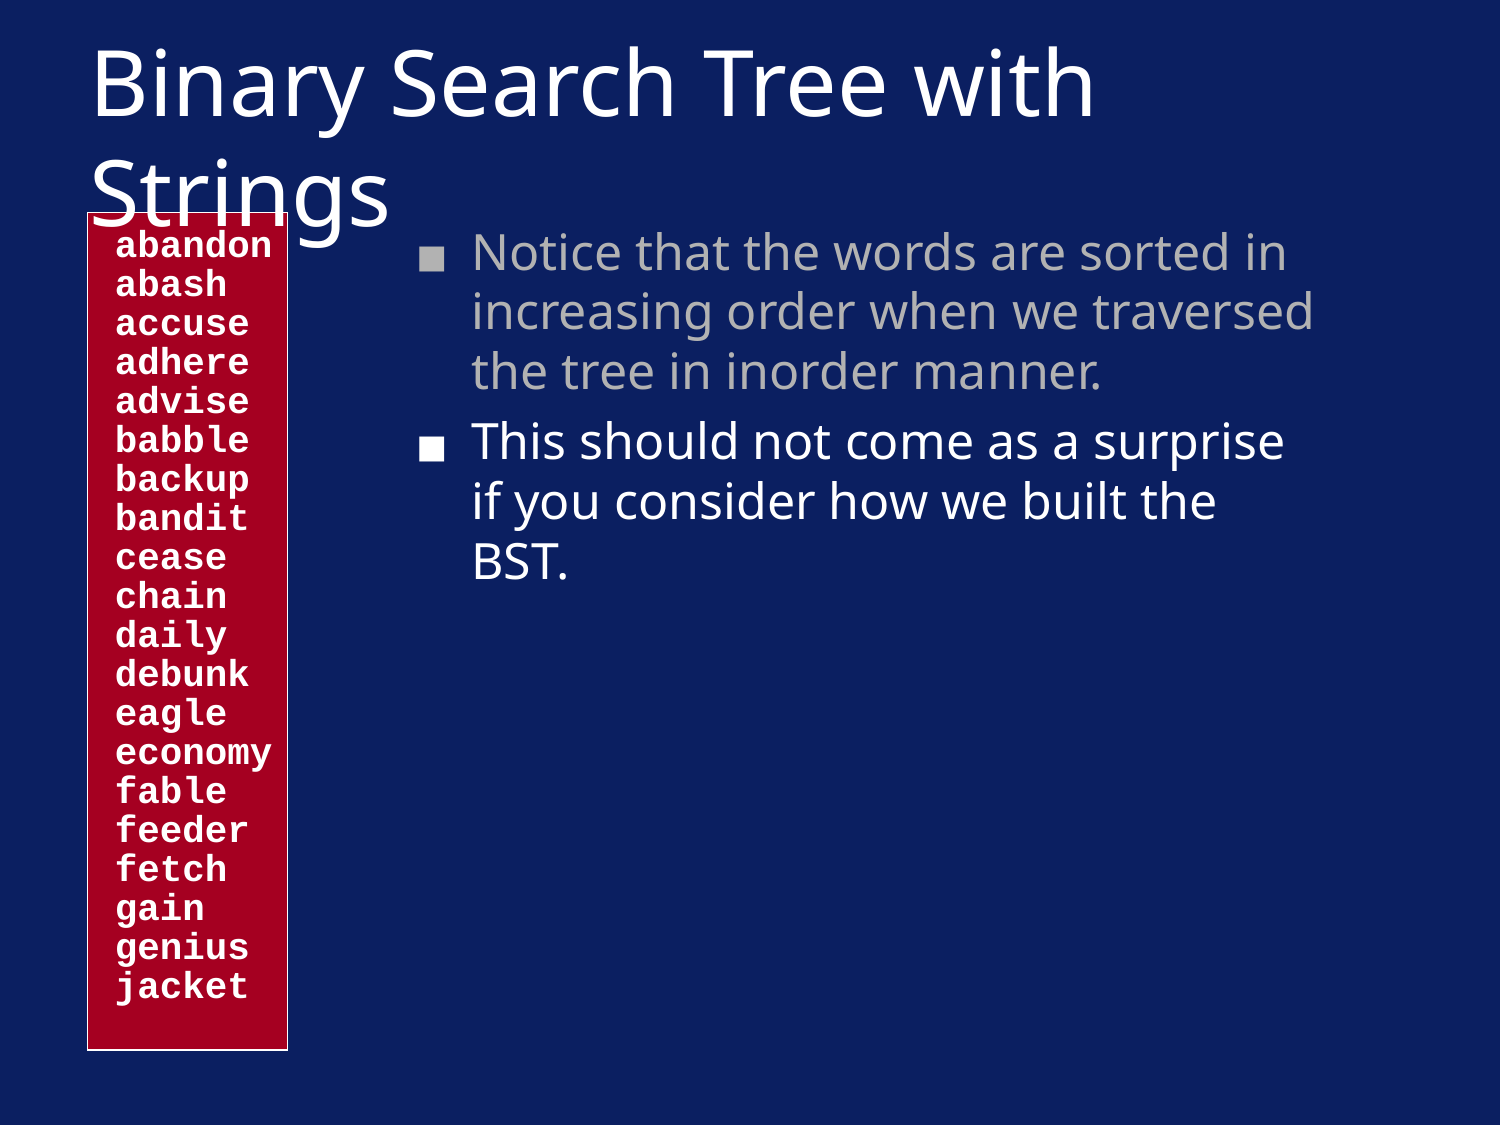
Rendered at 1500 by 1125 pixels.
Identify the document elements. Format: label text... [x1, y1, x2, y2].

text_box Notice that the words are sorted in increasing order when we traversed the tree in inorder manner. This should not come as a surprise if you consider how we built the BST. [399, 212, 1338, 1025]
list abandon abash accuse adhere advise babble backup bandit cease chain daily debunk eagle economy fable feeder fetch gain genius jacket [99, 224, 363, 1038]
text_box [87, 212, 288, 1050]
title Binary Search Tree with Strings [74, 59, 1425, 210]
